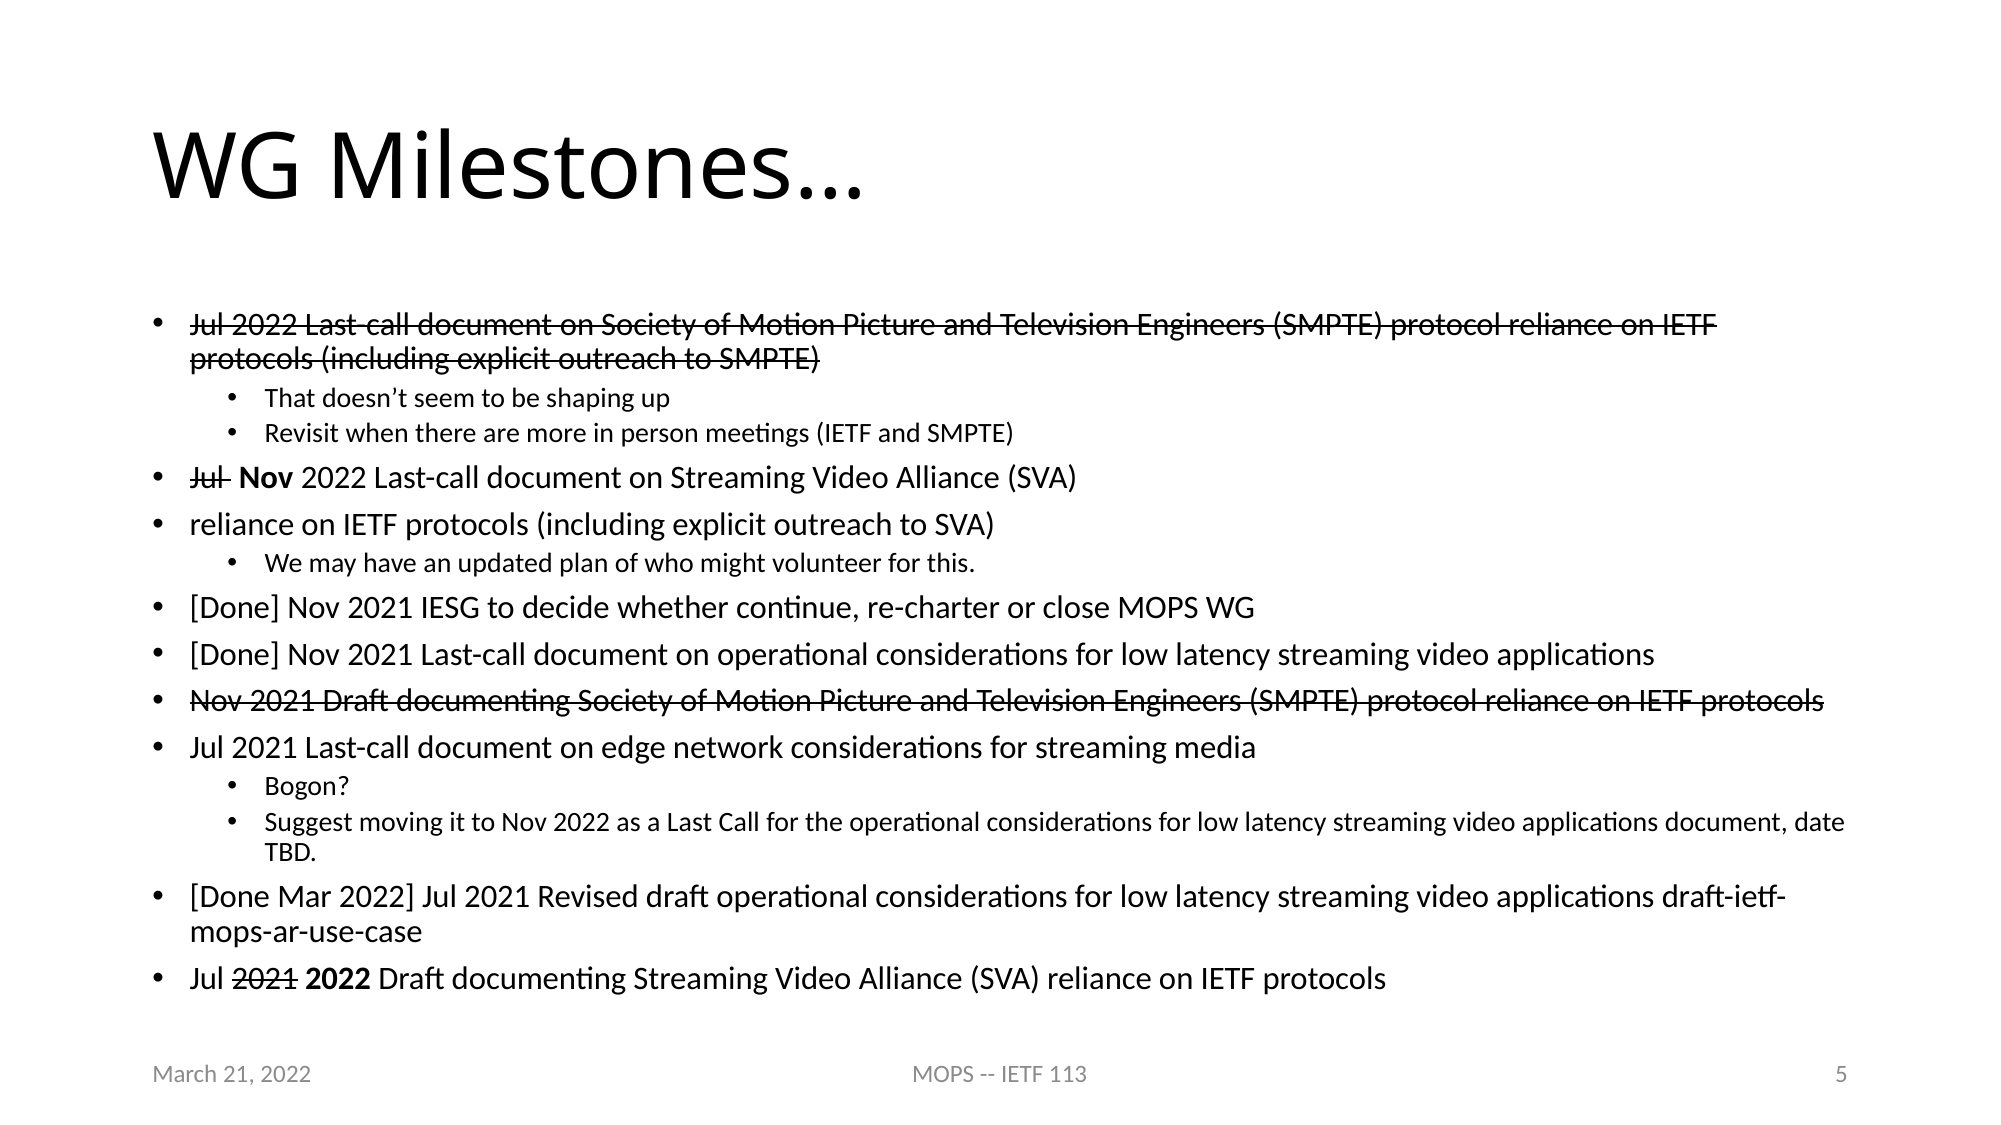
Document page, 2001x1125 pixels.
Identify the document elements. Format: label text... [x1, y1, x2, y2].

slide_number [137, 1042, 588, 1103]
footer MOPS -- IETF 113 [662, 1042, 1338, 1103]
title WG Milestones… [137, 59, 1863, 278]
slide_number 5 [1412, 1042, 1863, 1103]
list Jul 2022 Last-call document on Society of Motion Picture and Television Engineers (SMPTE) protocol reliance on IETF protocols (including explicit outreach to SMPTE) That doesn’t seem to be shaping up Revisit when there are more in person meetings (IETF and SMPTE) Jul Nov 2022 Last-call document on Streaming Video Alliance (SVA) reliance on IETF protocols (including explicit outreach to SVA) We may have an updated plan of who might volunteer for this. [Done] Nov 2021 IESG to decide whether continue, re-charter or close MOPS WG [Done] Nov 2021 Last-call document on operational considerations for low latency streaming video applications Nov 2021 Draft documenting Society of Motion Picture and Television Engineers (SMPTE) protocol reliance on IETF protocols Jul 2021 Last-call document on edge network considerations for streaming media Bogon? Suggest moving it to Nov 2022 as a Last Call for the operational considerations for low latency streaming video applications document, date TBD. [Done Mar 2022] Jul 2021 Revised draft operational considerations for low latency streaming video applications draft-ietf-mops-ar-use-case Jul 2021 2022 Draft documenting Streaming Video Alliance (SVA) reliance on IETF protocols [137, 299, 1863, 1014]
